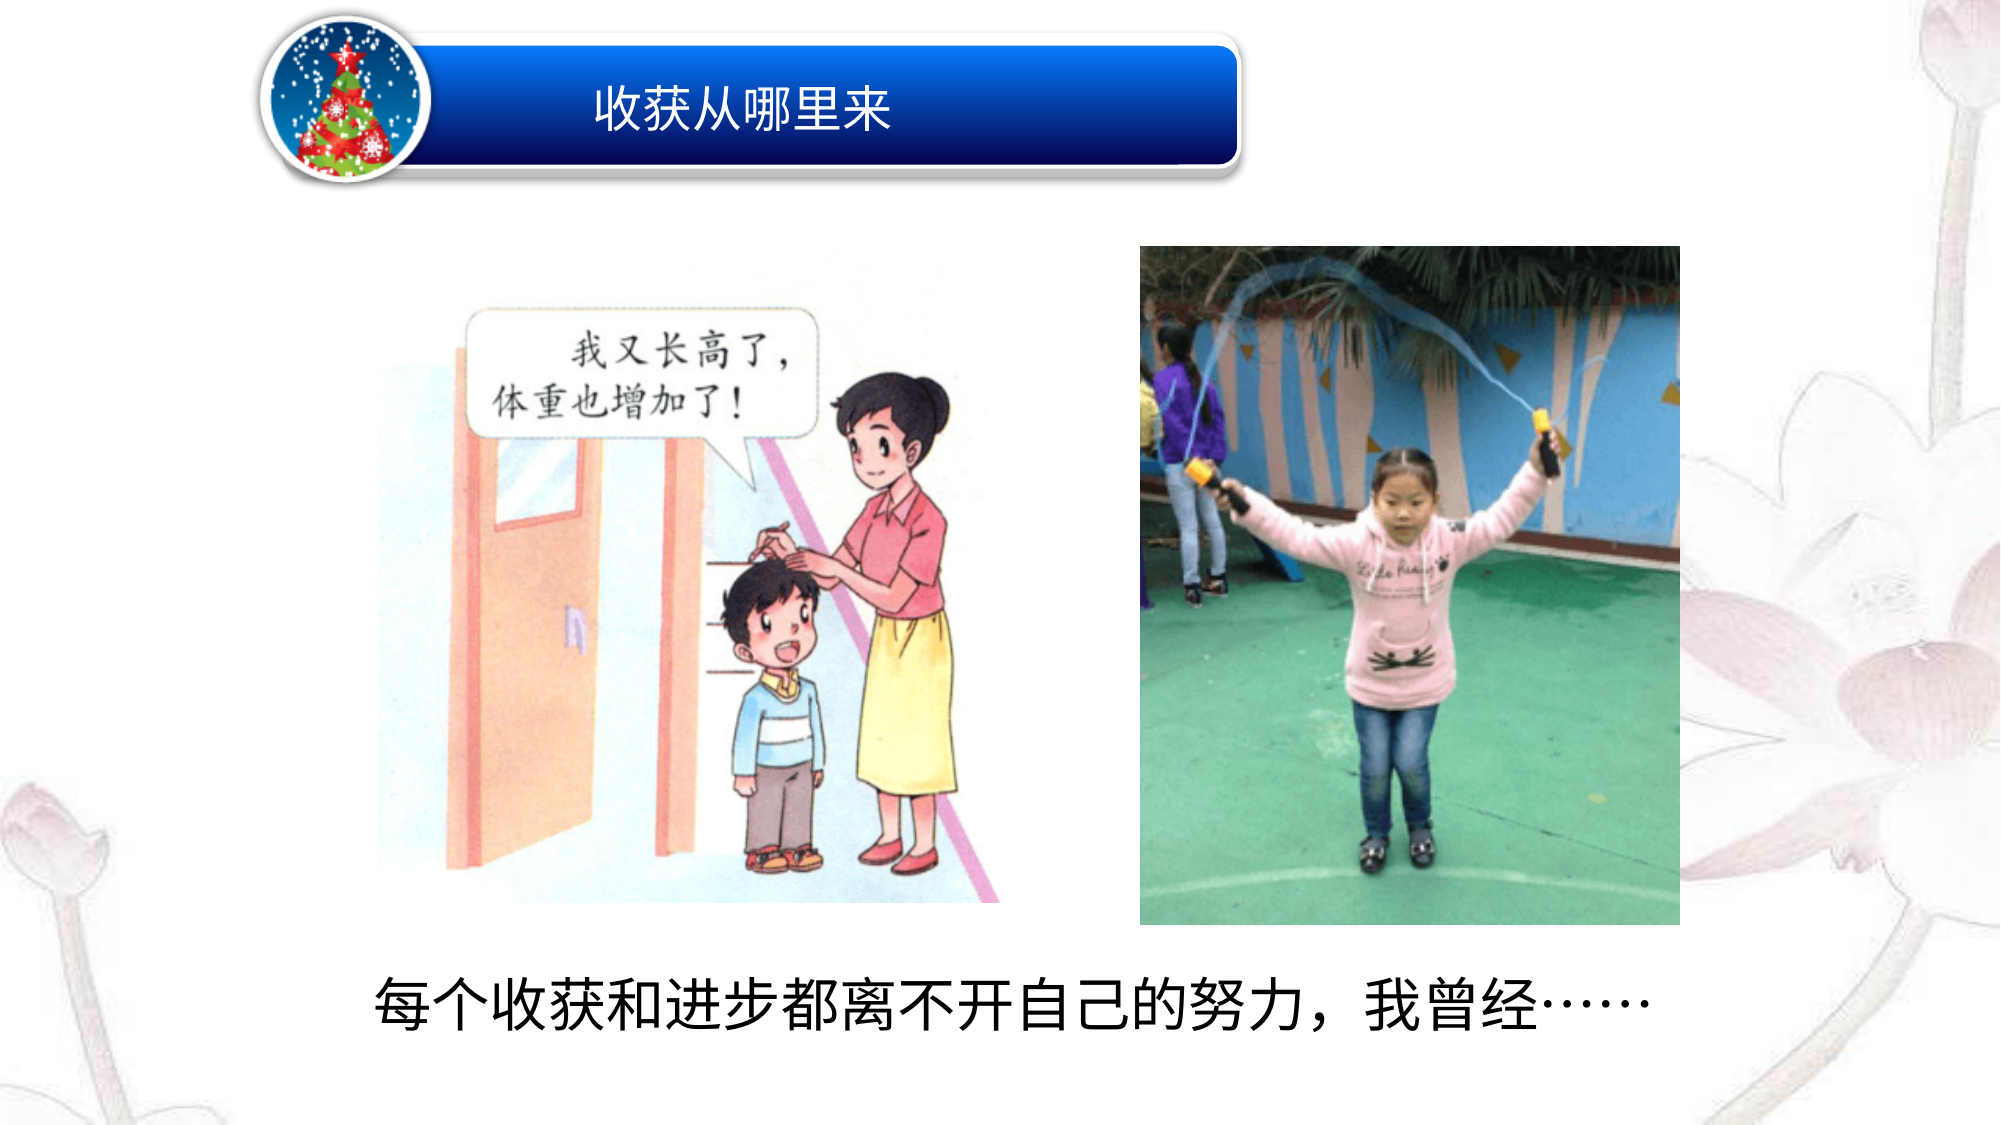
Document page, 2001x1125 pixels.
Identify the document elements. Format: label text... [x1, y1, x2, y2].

text_box 每个收获和进步都离不开自己的努力，我曾经…… [347, 969, 1682, 1072]
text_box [249, 0, 1240, 201]
picture [0, 0, 2001, 1125]
